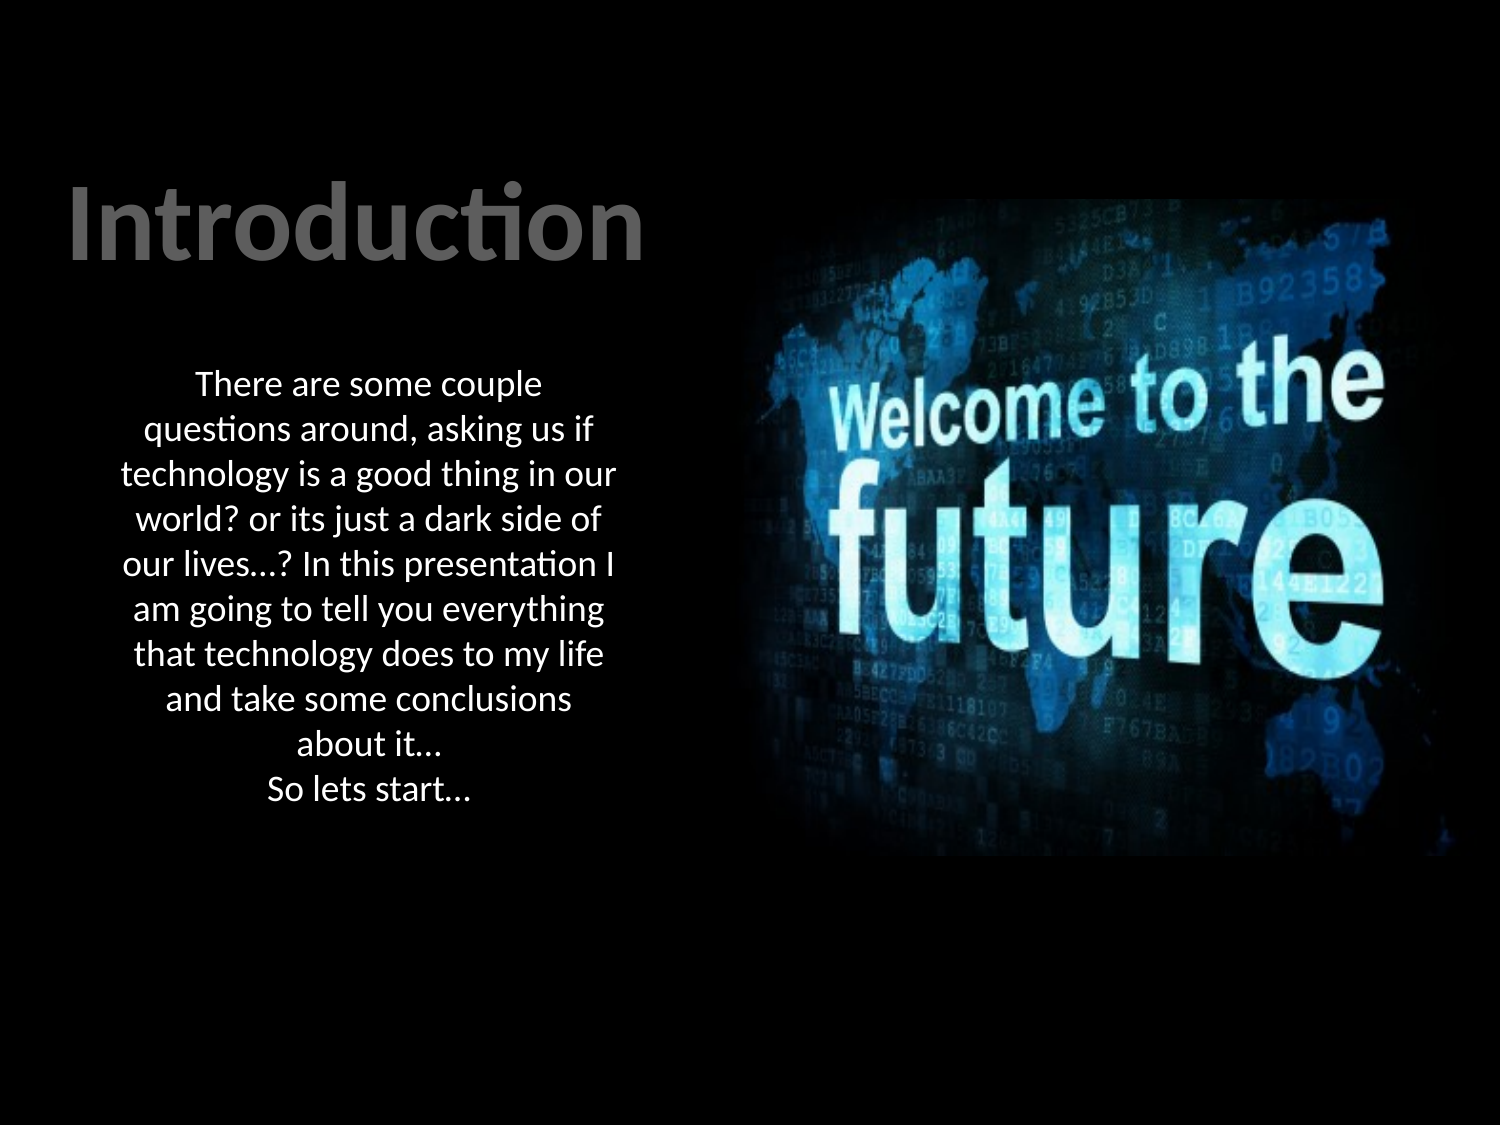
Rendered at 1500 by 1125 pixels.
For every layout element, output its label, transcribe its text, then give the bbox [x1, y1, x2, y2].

picture [714, 198, 1477, 856]
text_box There are some couple questions around, asking us if technology is a good thing in our world? or its just a dark side of our lives…? In this presentation I am going to tell you everything that technology does to my life and take some conclusions about it… So lets start… [105, 351, 633, 862]
text_box Introduction [50, 140, 663, 291]
